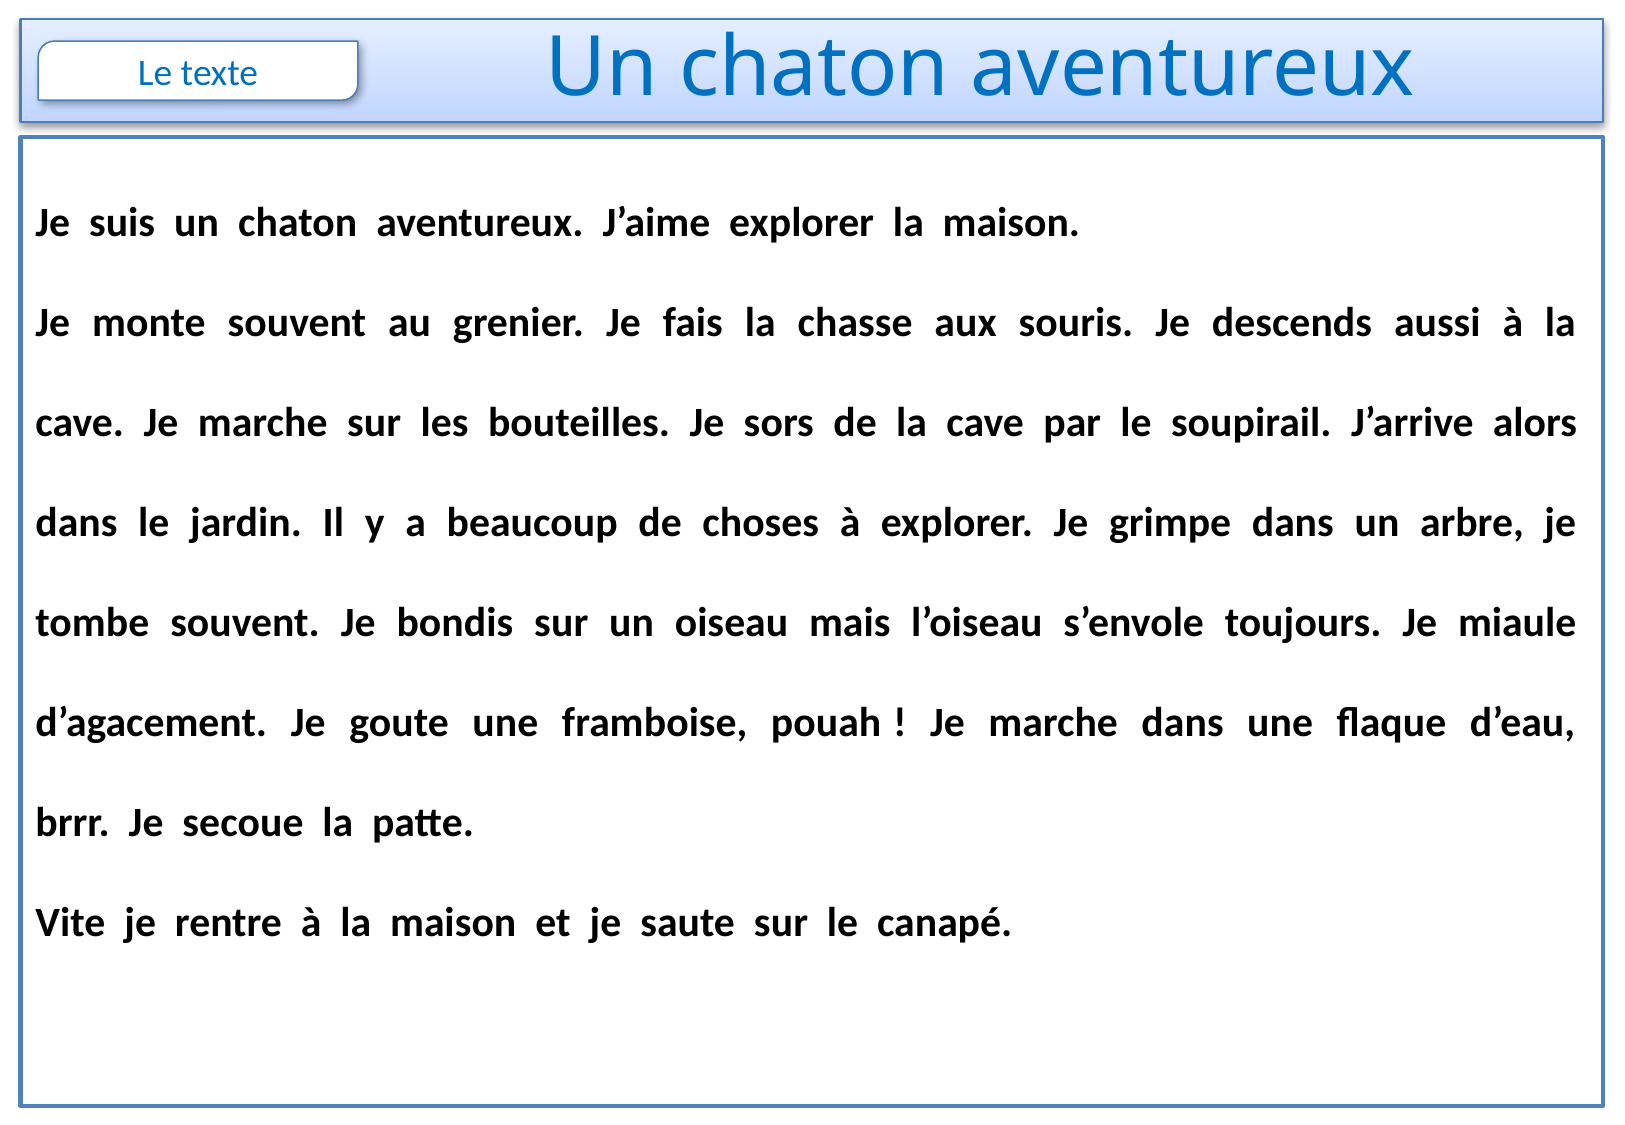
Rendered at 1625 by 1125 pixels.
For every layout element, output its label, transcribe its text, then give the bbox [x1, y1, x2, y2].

list Je suis un chaton aventureux. J’aime explorer la maison. Je monte souvent au grenier. Je fais la chasse aux souris. Je descends aussi à la cave. Je marche sur les bouteilles. Je sors de la cave par le soupirail. J’arrive alors dans le jardin. Il y a beaucoup de choses à explorer. Je grimpe dans un arbre, je tombe souvent. Je bondis sur un oiseau mais l’oiseau s’envole toujours. Je miaule d’agacement. Je goute une framboise, pouah ! Je marche dans une flaque d’eau, brrr. Je secoue la patte. Vite je rentre à la maison et je saute sur le canapé. [18, 135, 1605, 1108]
title Un chaton aventureux [357, 4, 1604, 120]
